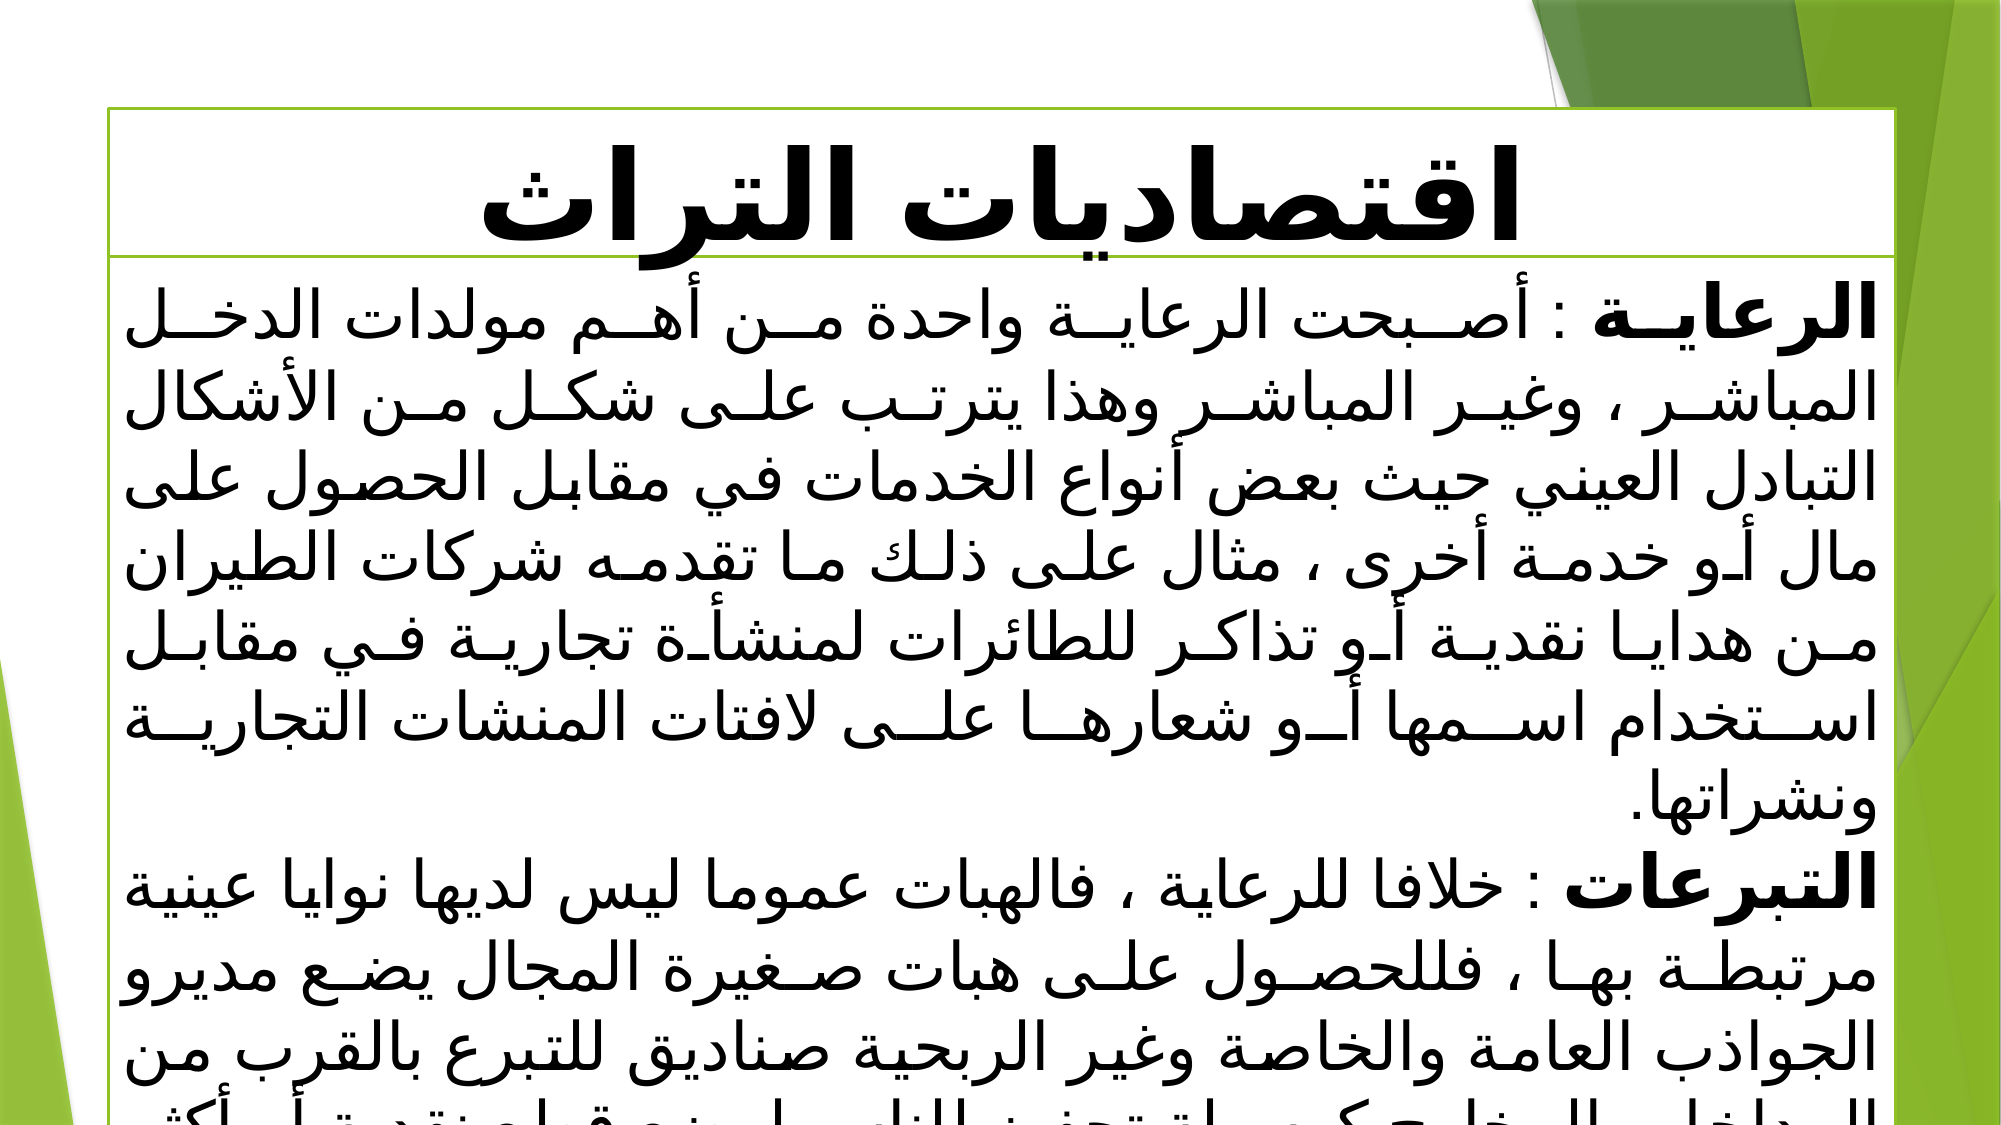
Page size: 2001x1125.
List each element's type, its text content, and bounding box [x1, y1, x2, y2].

text_box الرعاية : أصبحت الرعاية واحدة من أهم مولدات الدخل المباشر ، وغير المباشر وهذا يترتب على شكل من الأشكال التبادل العيني حيث بعض أنواع الخدمات في مقابل الحصول على مال أو خدمة أخرى ، مثال على ذلك ما تقدمه شركات الطيران من هدايا نقدية أو تذاكر للطائرات لمنشأة تجارية في مقابل استخدام اسمها أو شعارها على لافتات المنشات التجارية ونشراتها. التبرعات : خلافا للرعاية ، فالهبات عموما ليس لديها نوايا عينية مرتبطة بها ، فللحصول على هبات صغيرة المجال يضع مديرو الجواذب العامة والخاصة وغير الربحية صناديق للتبرع بالقرب من المداخل والمخارج كوسيلة تحفيز للناس لوضع قطع نقدية أو أكثر في صندوق الحفاظ على المواقع. [107, 258, 1897, 1125]
title اقتصاديات التراث [107, 107, 1897, 258]
